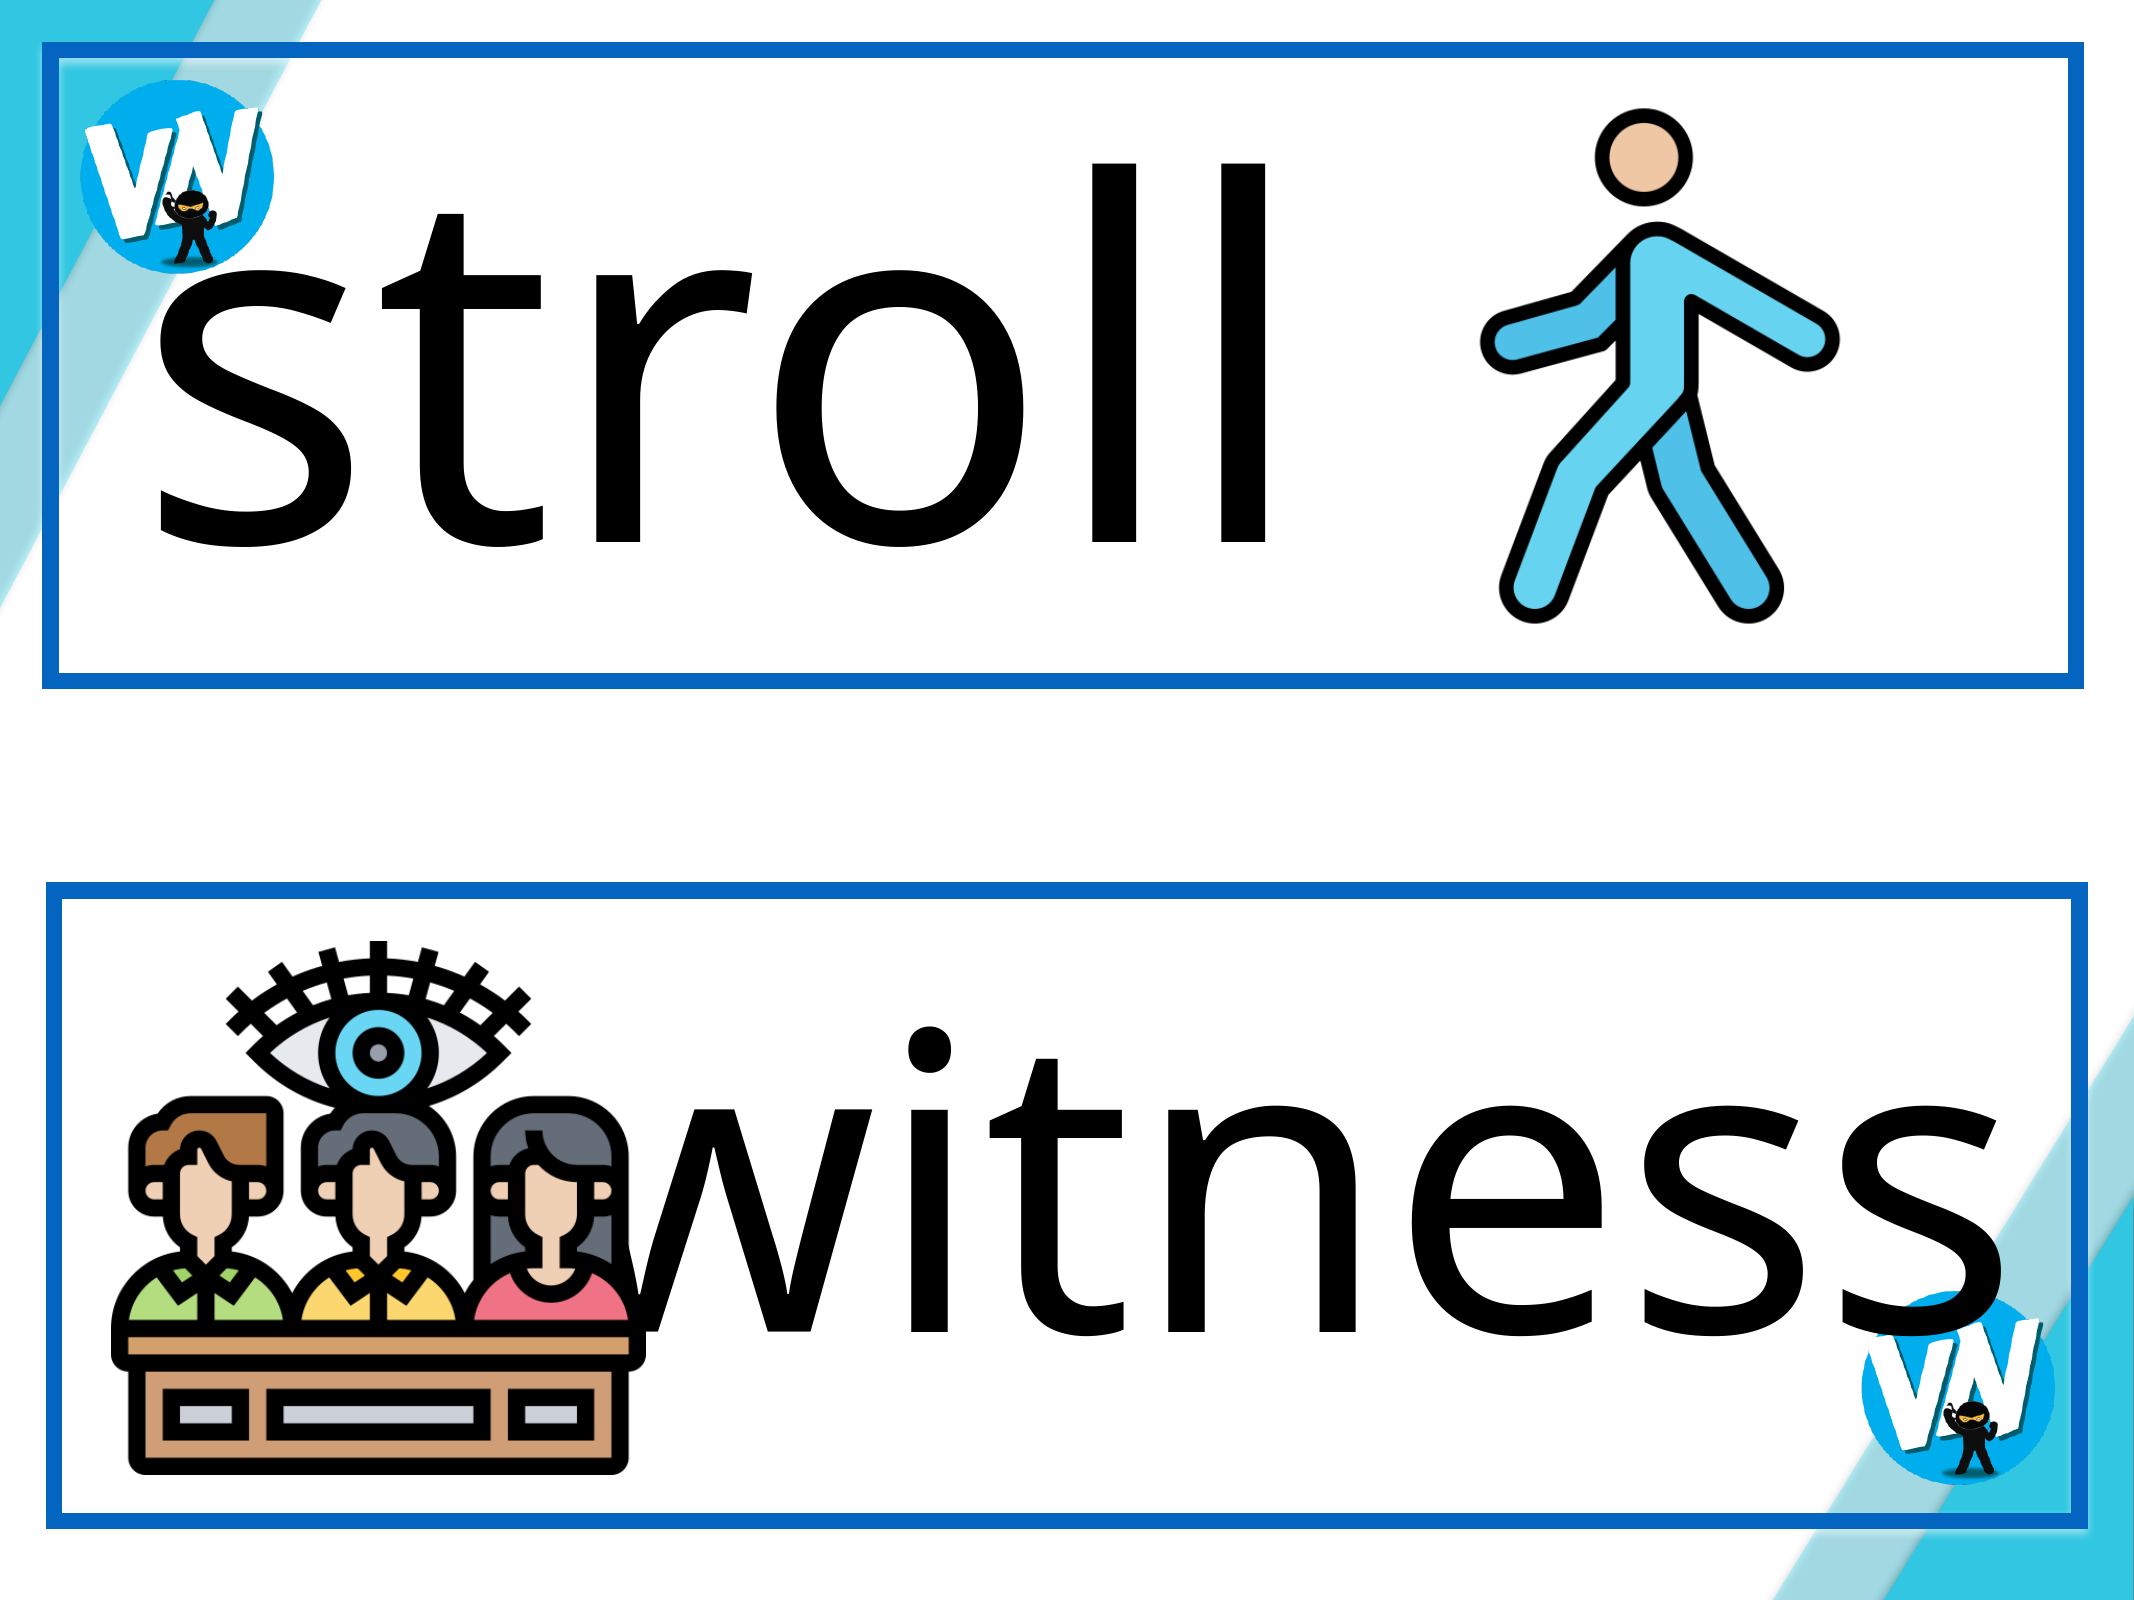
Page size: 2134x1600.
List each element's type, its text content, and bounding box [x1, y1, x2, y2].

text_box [0, 0, 78, 1544]
text_box [86, 890, 1956, 1522]
text_box stroll [127, 36, 1317, 651]
picture [1393, 99, 1927, 634]
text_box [1963, 235, 2134, 1600]
text_box [86, 50, 2076, 681]
picture [1837, 1288, 2080, 1488]
picture [57, 77, 299, 278]
picture [111, 941, 646, 1475]
text_box witness [273, 909, 1956, 1424]
